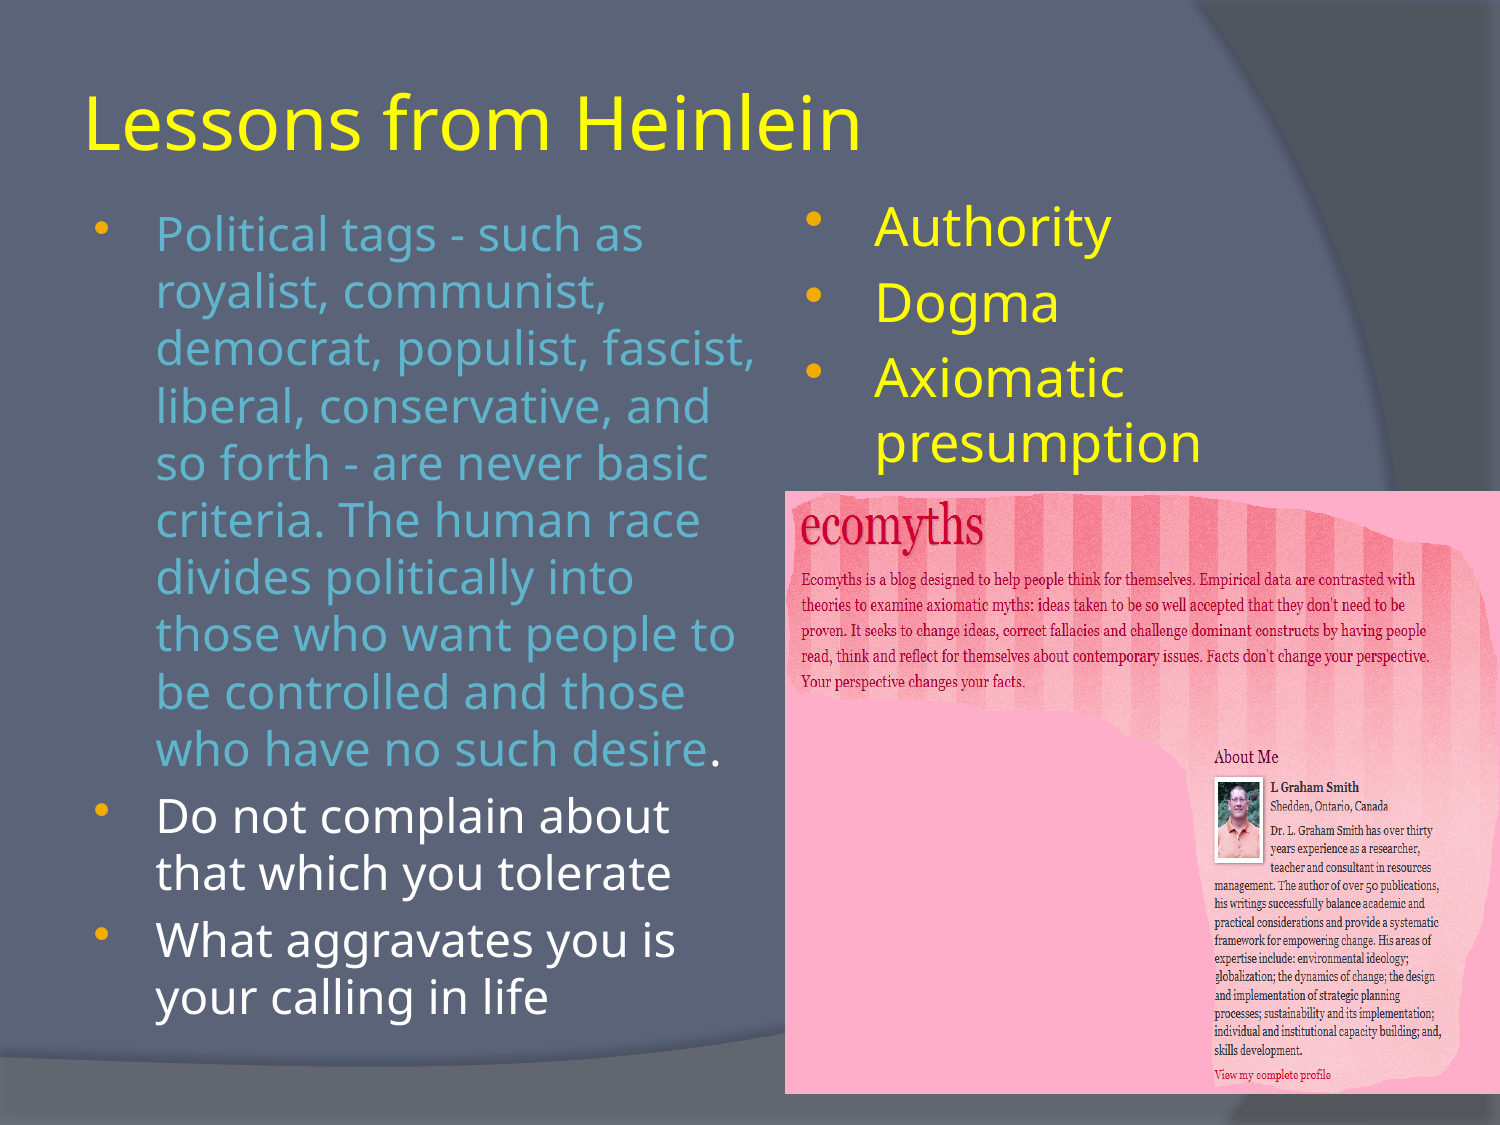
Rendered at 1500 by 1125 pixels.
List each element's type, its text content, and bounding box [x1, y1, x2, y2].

picture [785, 491, 1500, 1095]
list Political tags - such as royalist, communist, democrat, populist, fascist, liberal, conservative, and so forth - are never basic criteria. The human race divides politically into those who want people to be controlled and those who have no such desire. Do not complain about that which you tolerate What aggravates you is your calling in life [75, 196, 774, 1083]
list Authority Dogma Axiomatic presumption Ecomyths [785, 184, 1471, 483]
title Lessons from Heinlein [75, 45, 1300, 197]
